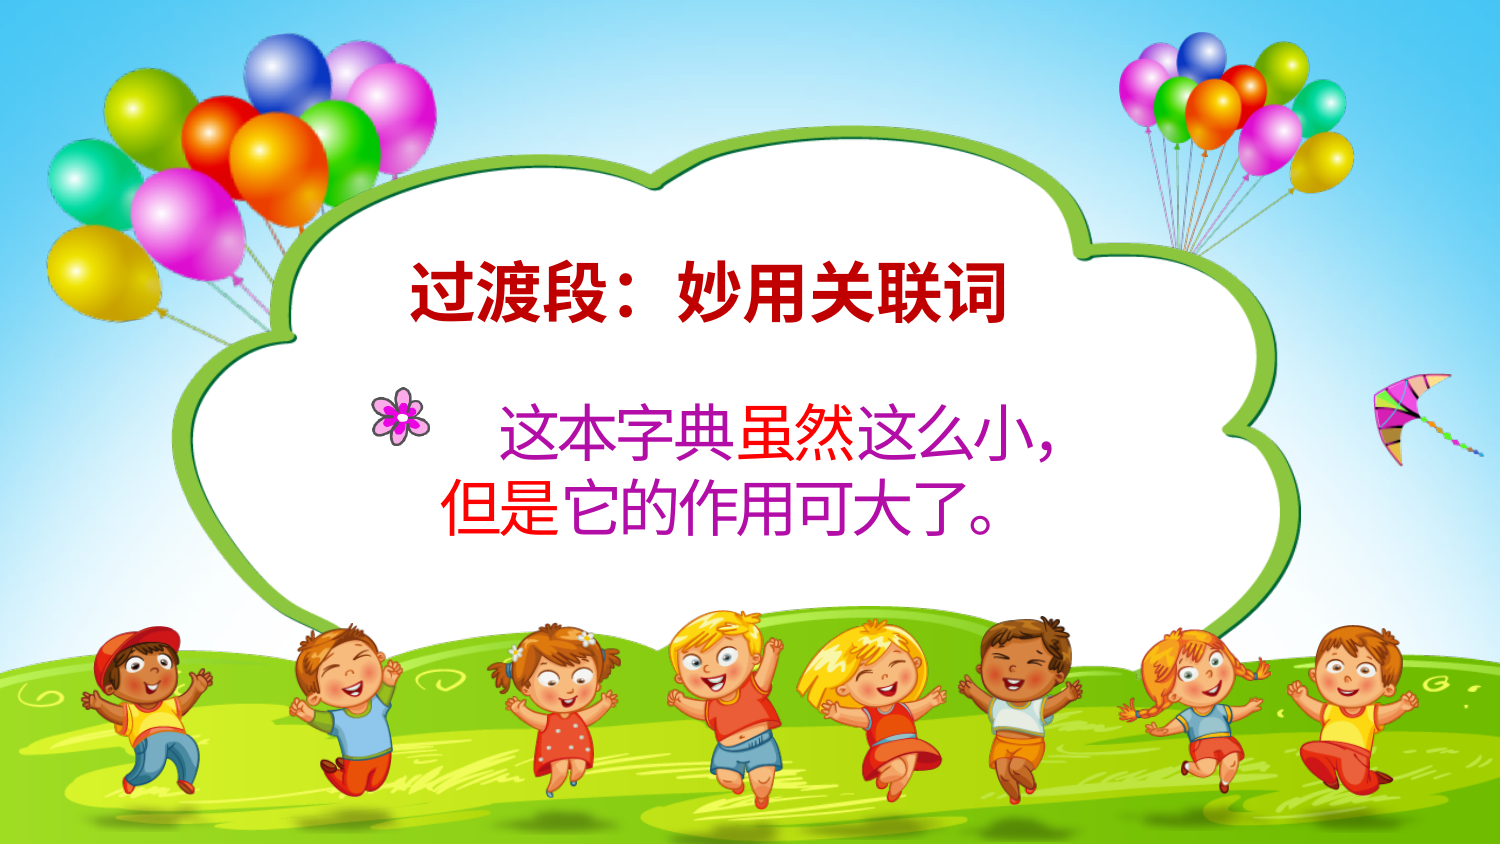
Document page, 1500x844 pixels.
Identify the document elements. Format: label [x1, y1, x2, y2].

text_box [371, 386, 1111, 554]
text_box [72, 610, 1427, 844]
picture [0, 0, 1500, 844]
